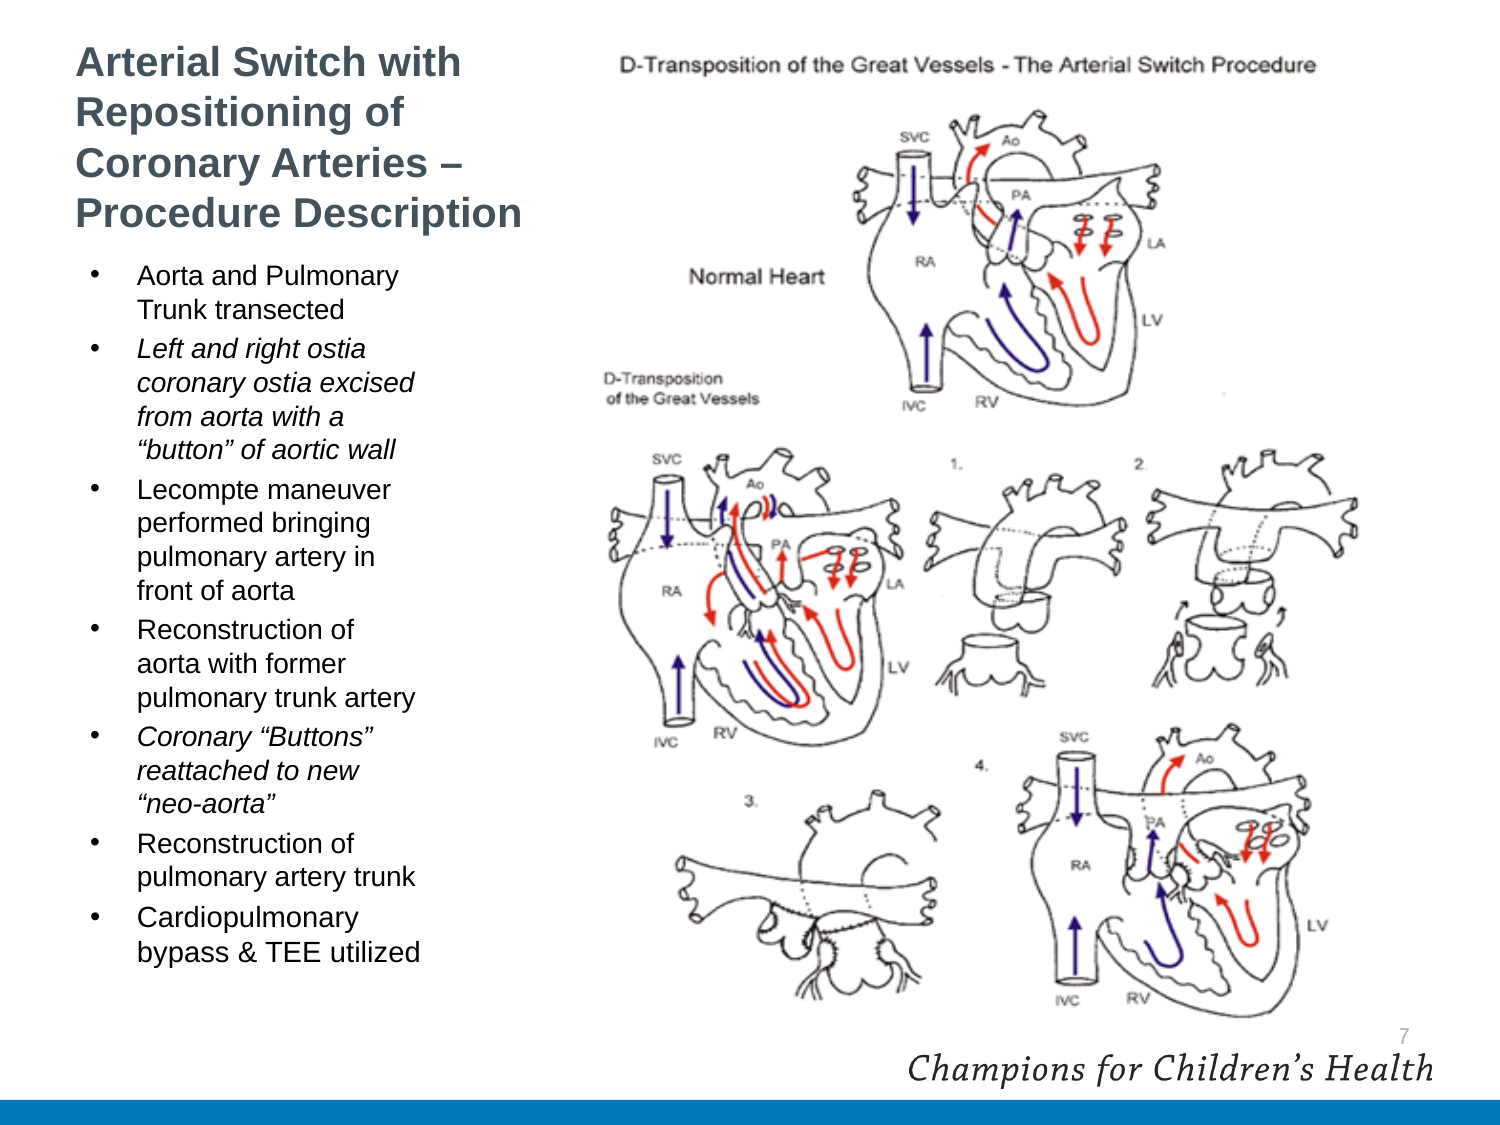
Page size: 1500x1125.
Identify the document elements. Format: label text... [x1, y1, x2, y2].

title Arterial Switch with Repositioning of Coronary Arteries – Procedure Description [74, 44, 569, 236]
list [574, 39, 1401, 1043]
slide_number 7 [1074, 1005, 1425, 1066]
list Aorta and Pulmonary Trunk transected Left and right ostia coronary ostia excised from aorta with a “button” of aortic wall Lecompte maneuver performed bringing pulmonary artery in front of aorta Reconstruction of aorta with former pulmonary trunk artery Coronary “Buttons” reattached to new “neo-aorta” Reconstruction of pulmonary artery trunk Cardiopulmonary bypass & TEE utilized [74, 249, 438, 1063]
picture [909, 1053, 1432, 1089]
